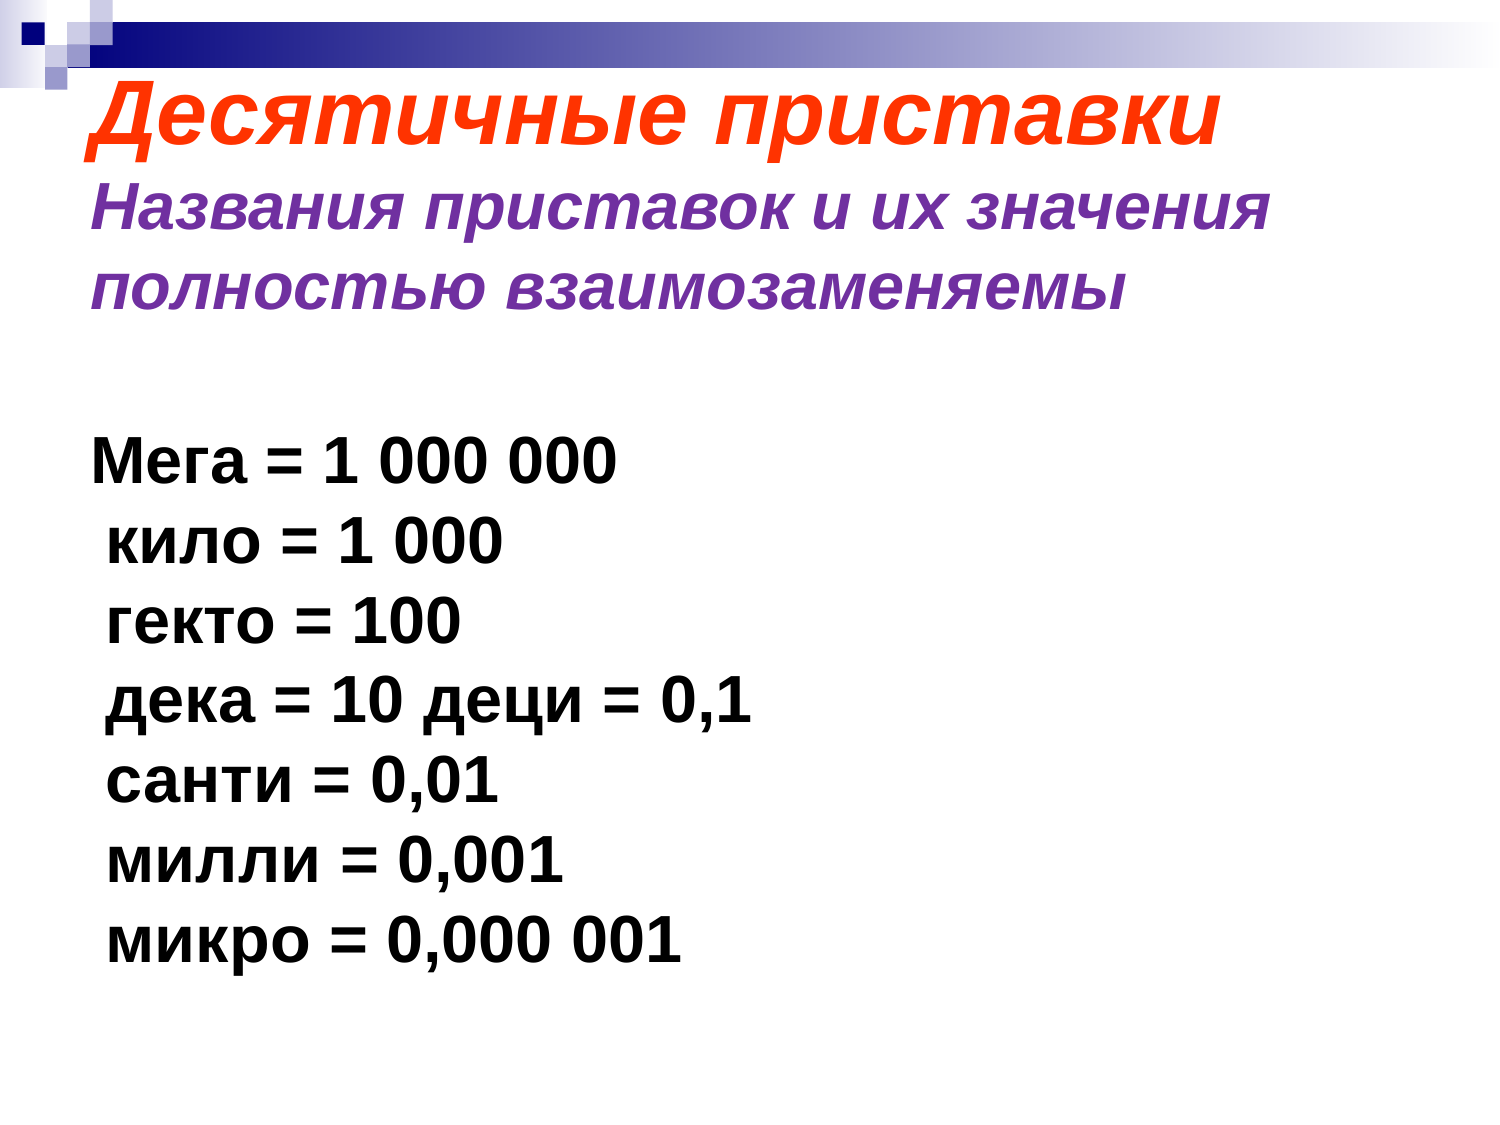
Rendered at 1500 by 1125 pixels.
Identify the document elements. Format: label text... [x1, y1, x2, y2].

title Десятичные приставки Названия приставок и их значения полностью взаимозаменяемы [75, 75, 1425, 300]
list Мега = 1 000 000 кило = 1 000 гекто = 100 дека = 10 деци = 0,1 санти = 0,01 милли = 0,001 микро = 0,000 001 [75, 408, 1425, 988]
